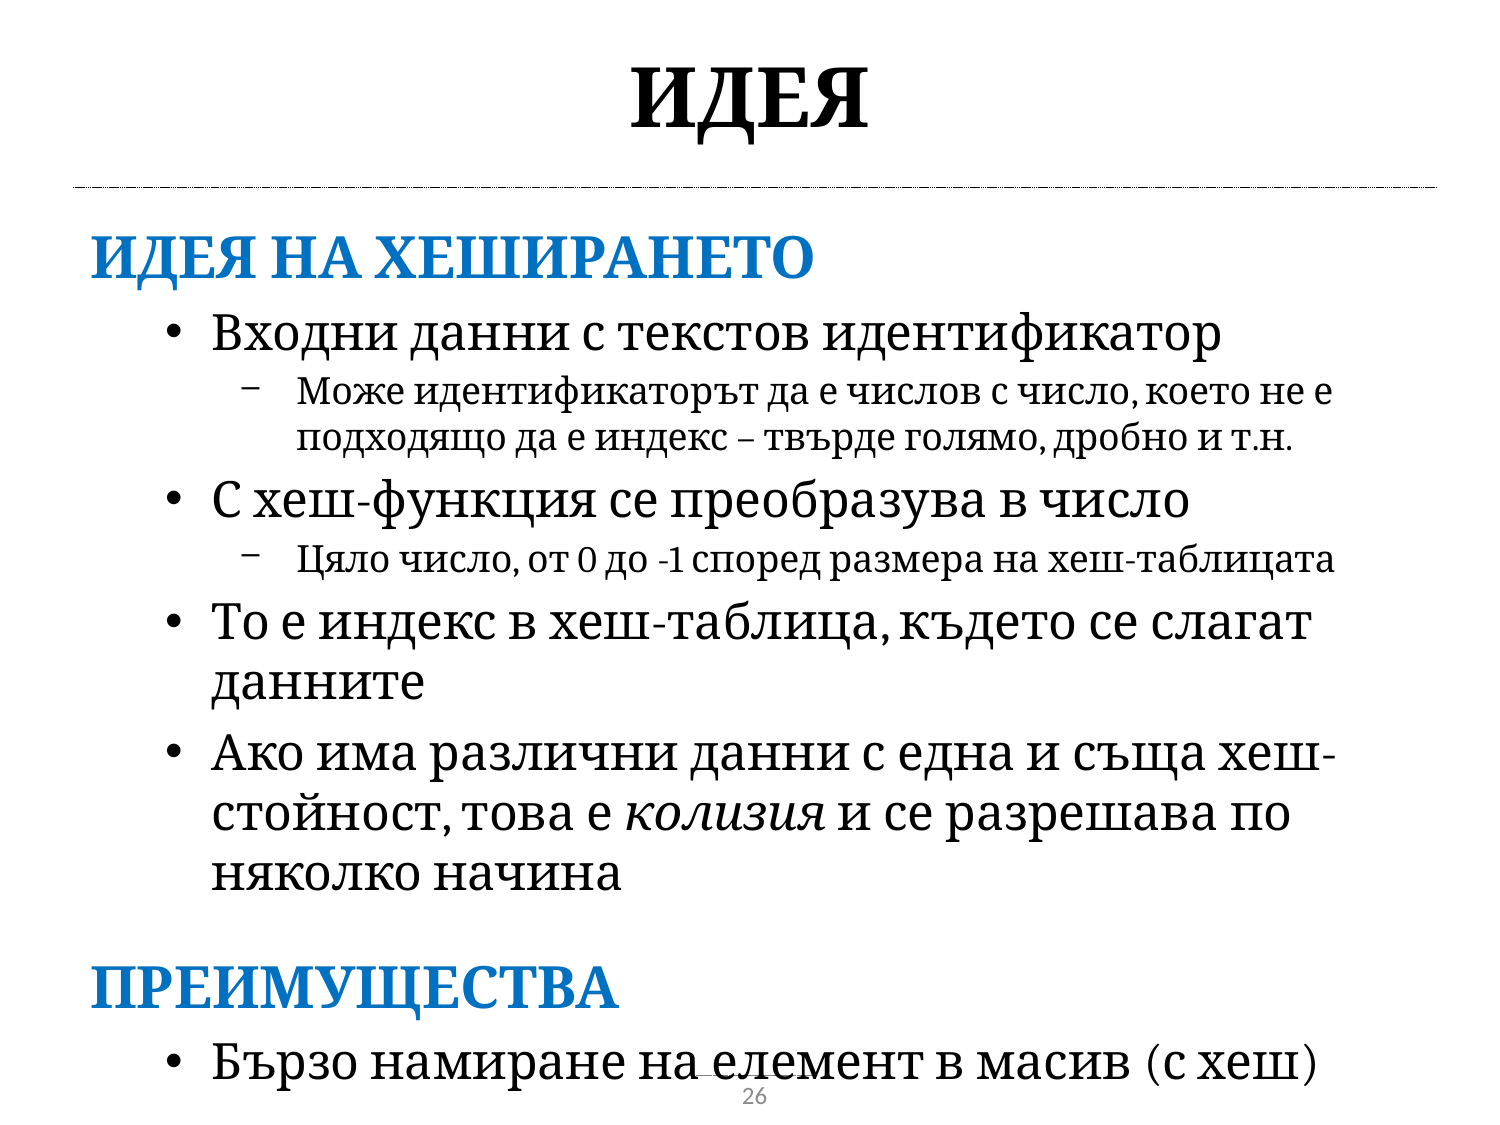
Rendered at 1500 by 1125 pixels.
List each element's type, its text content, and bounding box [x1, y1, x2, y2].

slide_number 26 [579, 1065, 930, 1125]
title Идея [0, 0, 1500, 188]
